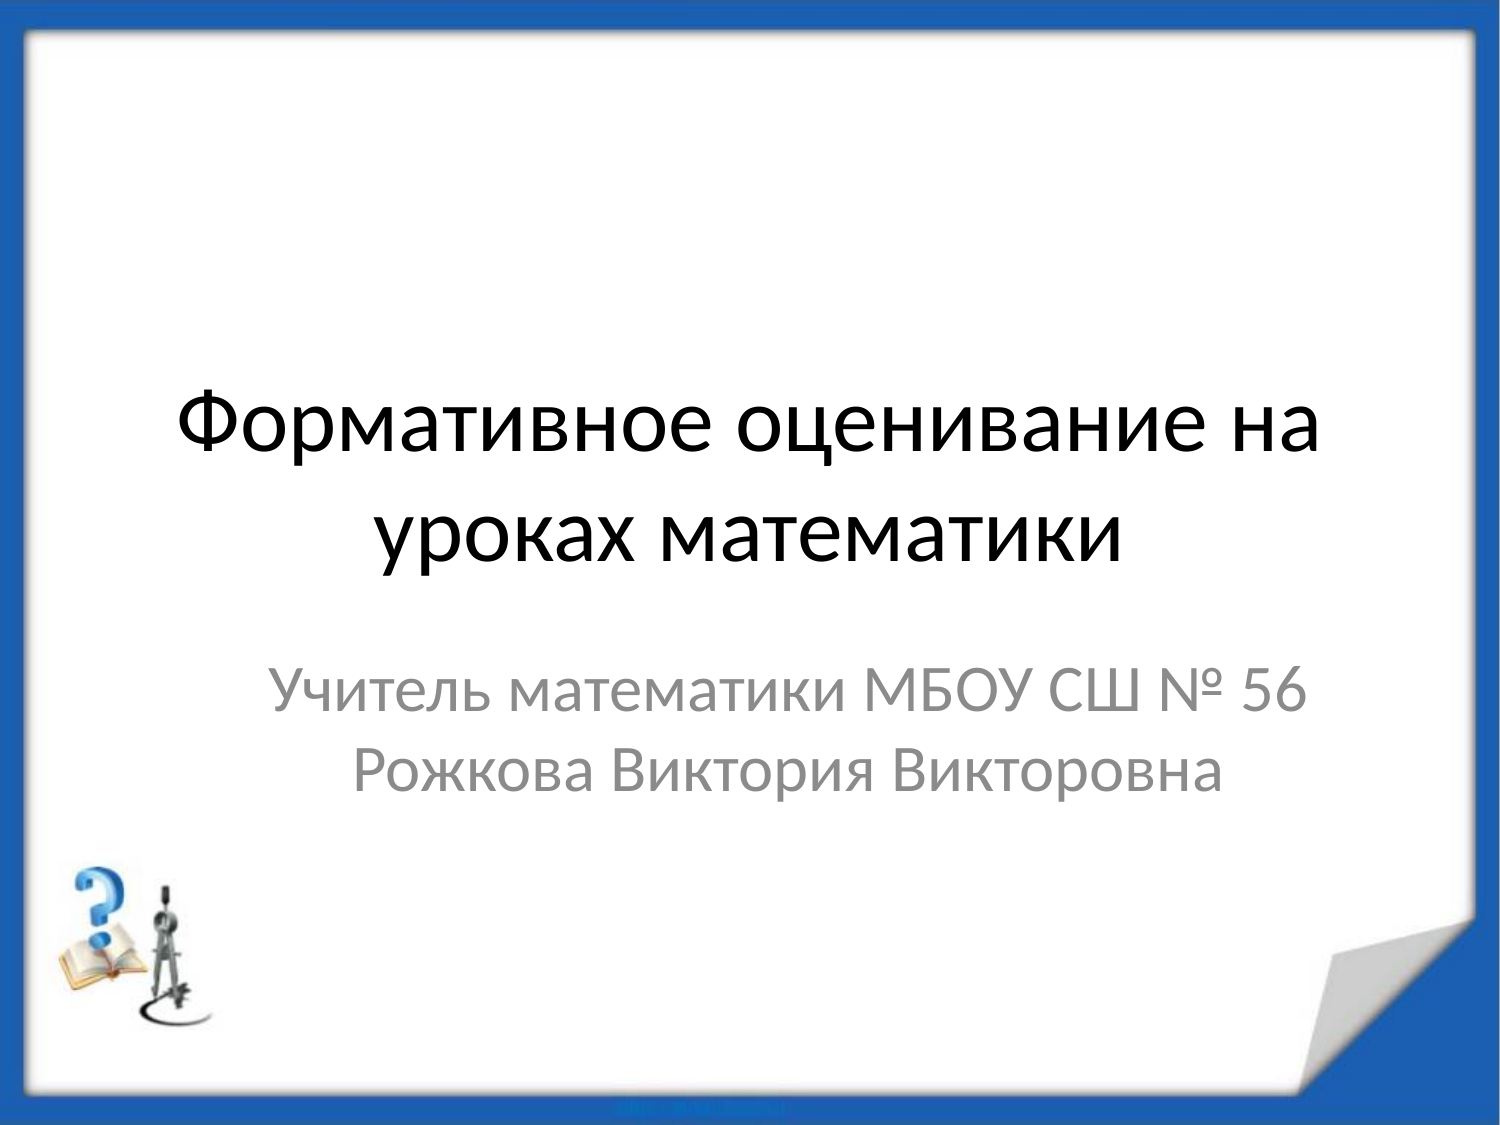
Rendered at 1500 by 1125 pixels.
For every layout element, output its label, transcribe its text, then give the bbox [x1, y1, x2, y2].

title Формативное оценивание на уроках математики [112, 349, 1388, 591]
subtitle Учитель математики МБОУ СШ № 56 Рожкова Виктория Викторовна [225, 637, 1353, 925]
picture [0, 0, 1500, 1125]
